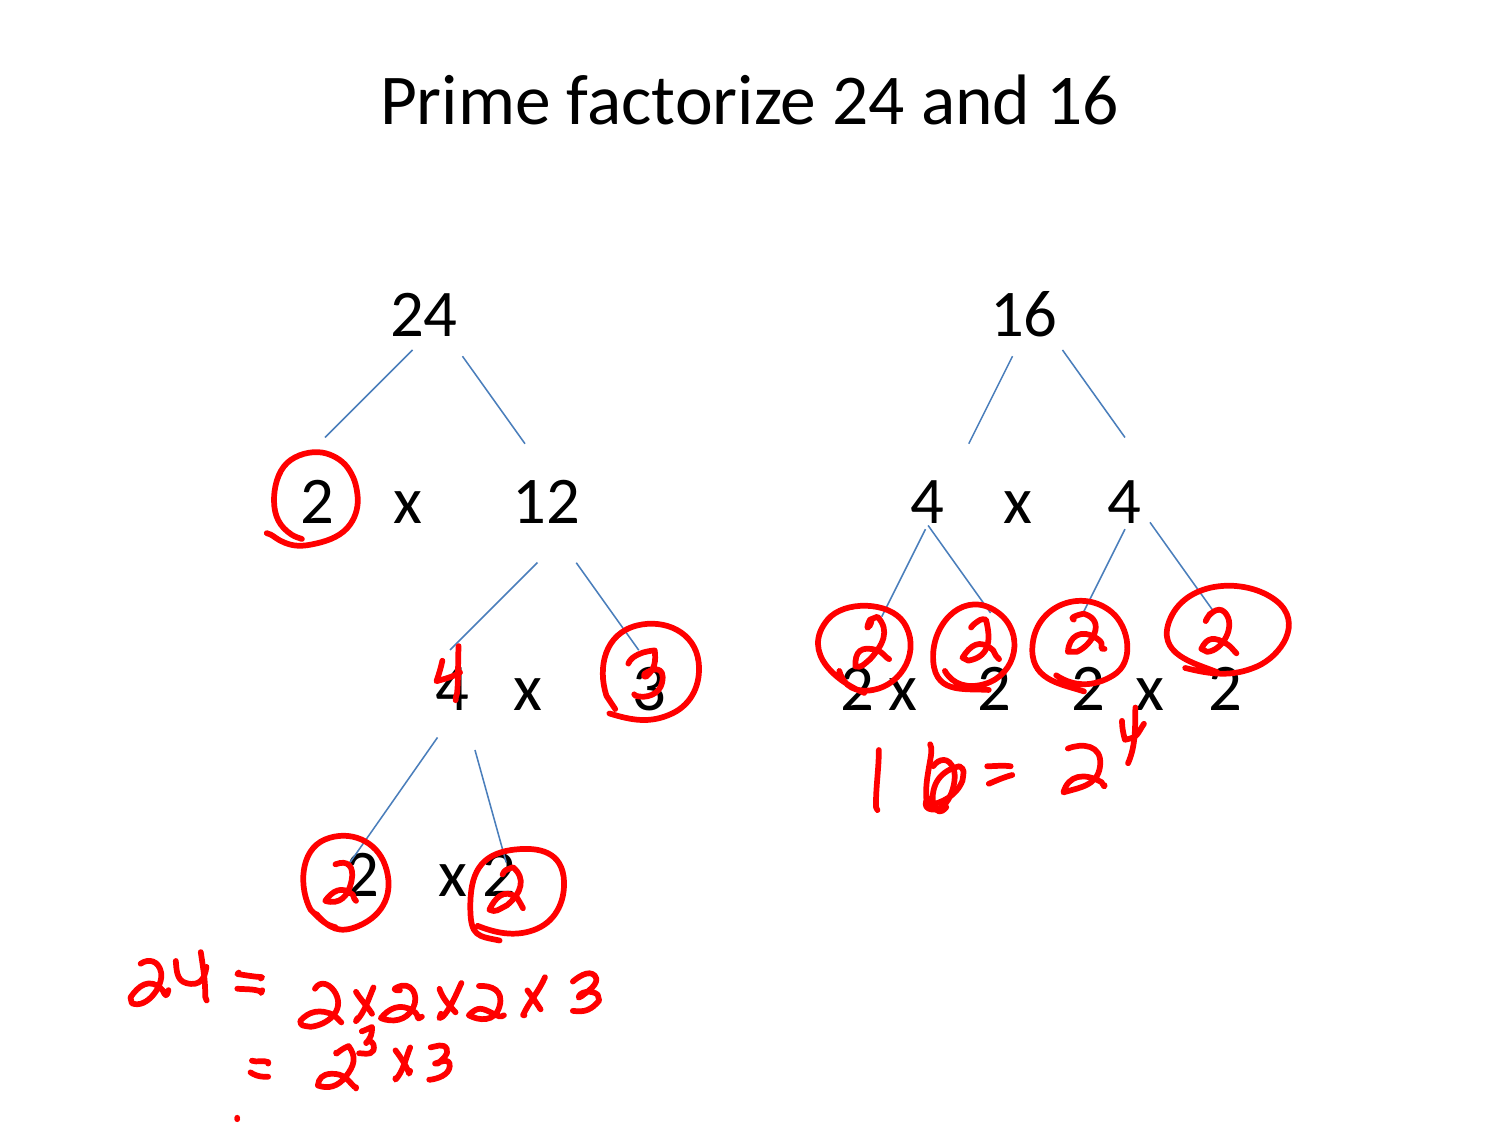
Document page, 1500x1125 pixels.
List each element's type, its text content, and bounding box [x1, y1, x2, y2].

title Prime factorize 24 and 16 [74, 44, 1426, 233]
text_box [1062, 349, 1126, 438]
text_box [927, 525, 991, 614]
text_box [462, 355, 526, 444]
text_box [575, 562, 639, 651]
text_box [449, 562, 538, 651]
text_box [324, 349, 413, 438]
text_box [881, 528, 926, 617]
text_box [474, 749, 507, 863]
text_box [1149, 522, 1213, 611]
list 24 16 2 x 12 4 x 4 4 x 3 2 x 2 2 x 2 2 x 2 [74, 262, 1426, 1006]
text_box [1080, 528, 1126, 617]
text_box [349, 737, 438, 863]
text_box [968, 355, 1013, 444]
